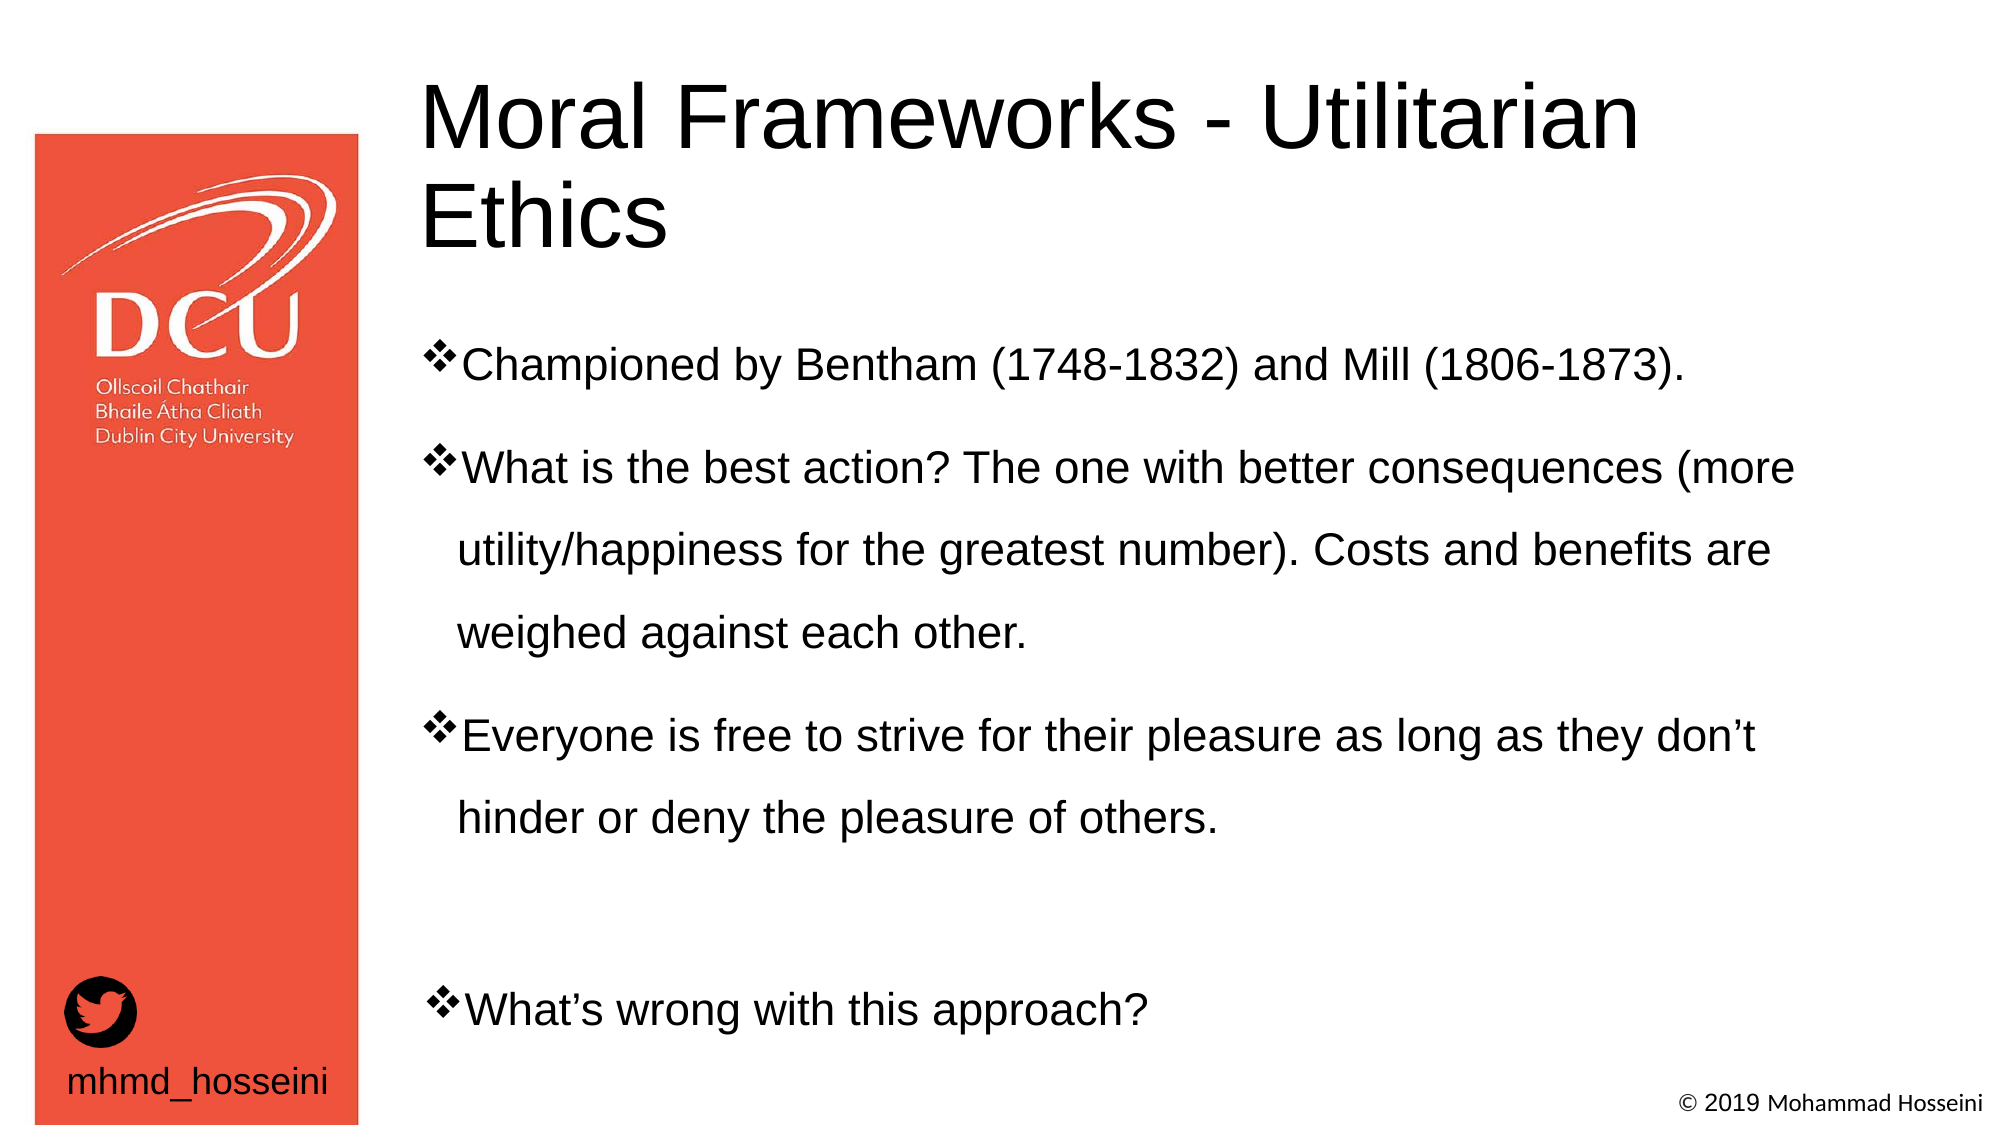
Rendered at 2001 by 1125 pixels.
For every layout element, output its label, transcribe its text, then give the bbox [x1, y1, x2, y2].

picture [0, 0, 2001, 1125]
text_box mhmd_hosseini [51, 1049, 344, 1110]
list Championed by Bentham (1748-1832) and Mill (1806-1873). What is the best action? The one with better consequences (more utility/happiness for the greatest number). Costs and benefits are weighed against each other. Everyone is free to strive for their pleasure as long as they don’t hinder or deny the pleasure of others. [404, 299, 1886, 915]
text_box What’s wrong with this approach? [408, 945, 1165, 1043]
title Moral Frameworks - Utilitarian Ethics [404, 59, 1886, 278]
text_box © 2019 Mohammad Hosseini [1662, 1079, 1999, 1125]
